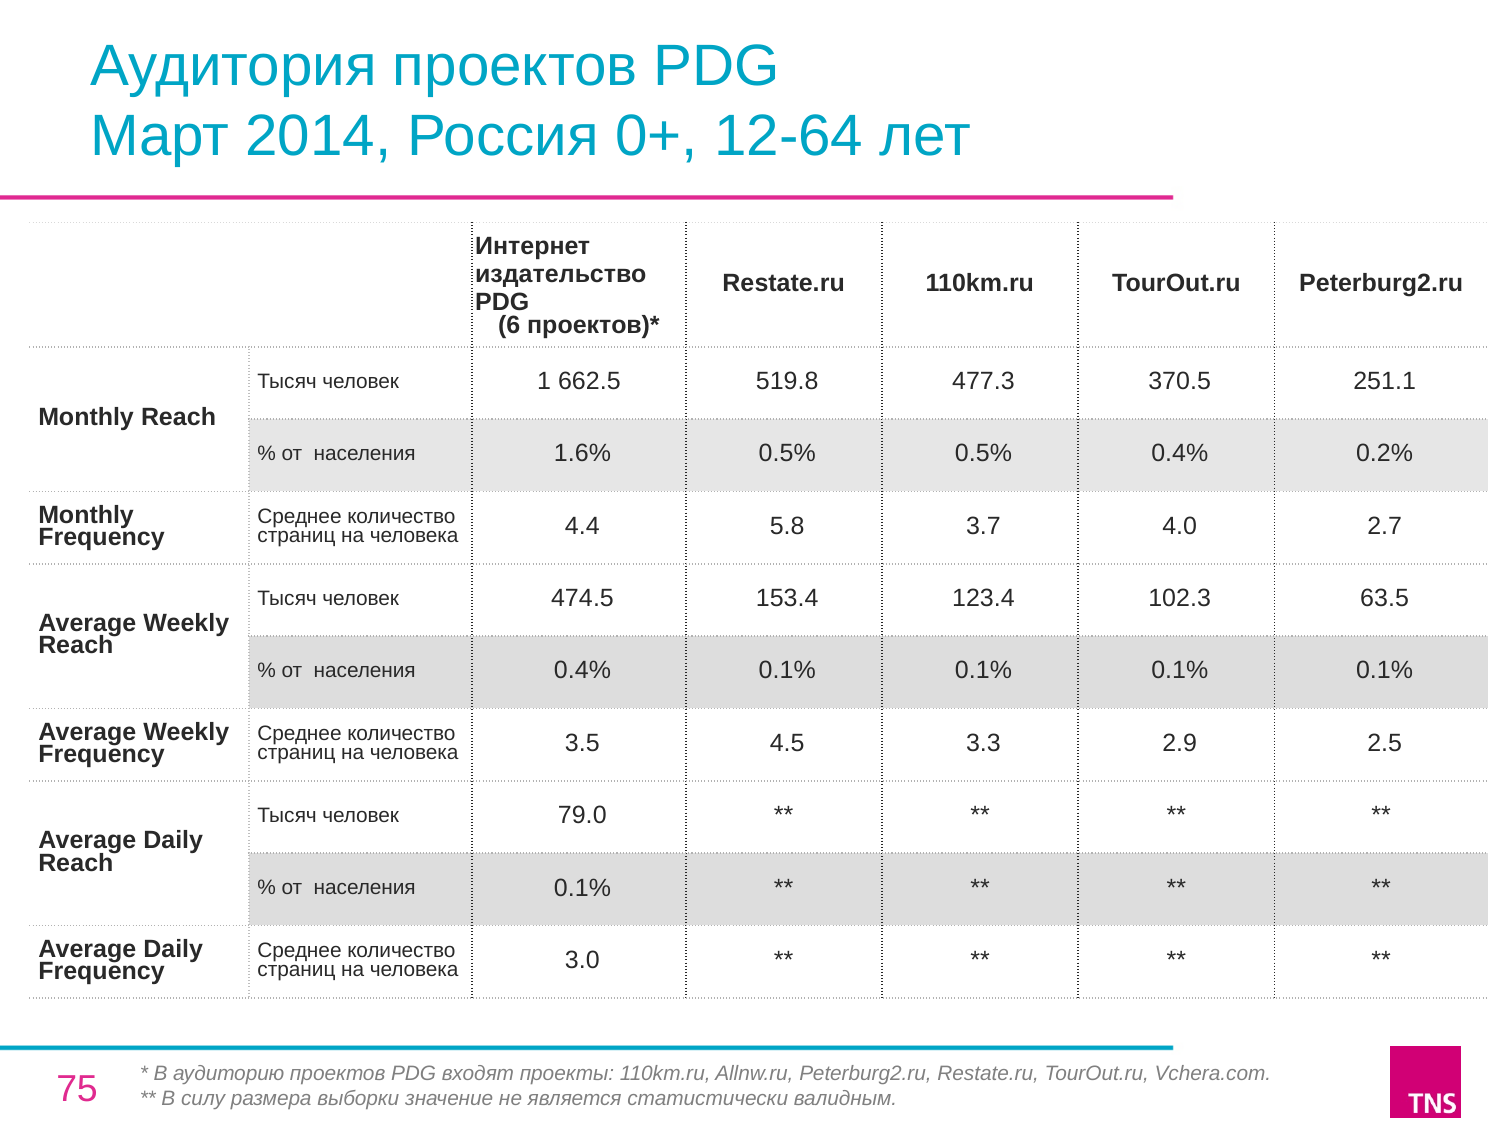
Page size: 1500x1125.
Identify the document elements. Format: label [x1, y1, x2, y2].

table_header [29, 223, 1488, 347]
slide_number [40, 1055, 392, 1125]
picture [0, 0, 1500, 1125]
table_cell [29, 347, 1488, 998]
title [74, 8, 1476, 187]
text_box [124, 1052, 1463, 1117]
